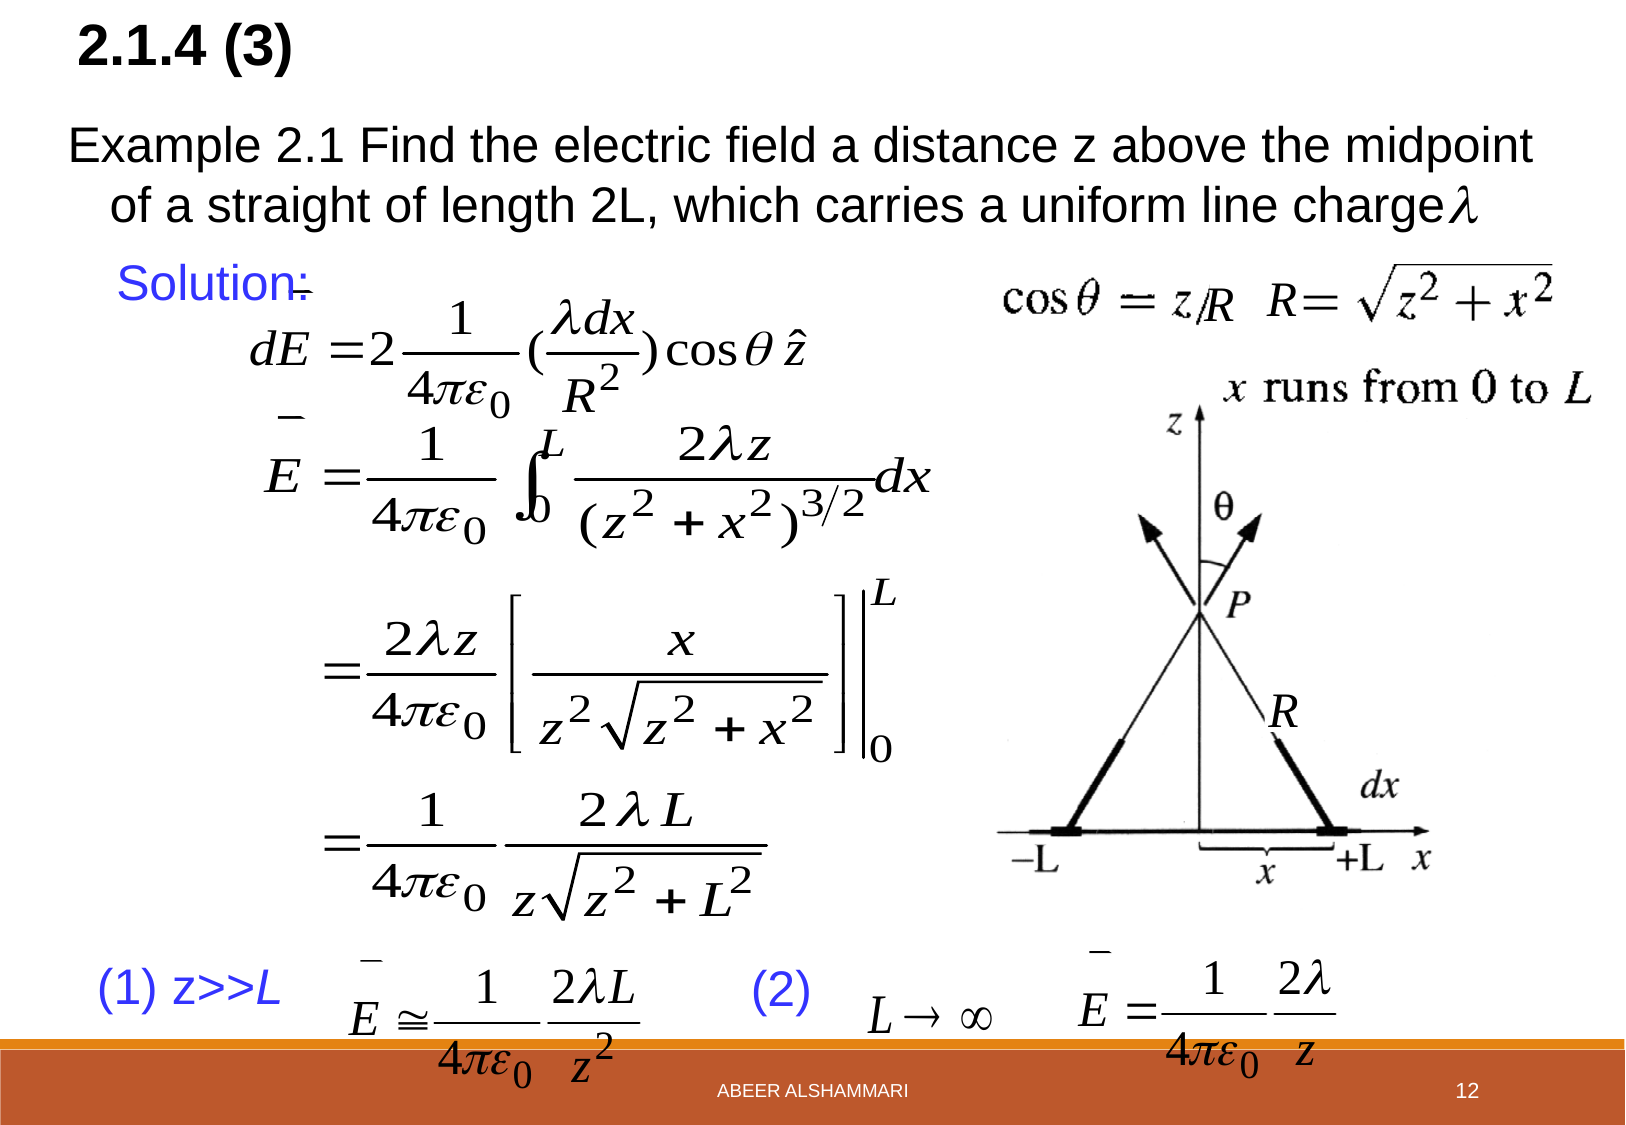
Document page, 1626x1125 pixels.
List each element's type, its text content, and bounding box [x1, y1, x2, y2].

text_box Solution: [101, 242, 326, 318]
text_box 2.1.4 (3) [62, 0, 1625, 75]
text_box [1198, 281, 1240, 326]
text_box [1444, 181, 1486, 231]
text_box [244, 290, 814, 425]
text_box (1) z>>L [82, 947, 352, 1023]
slide_number 12 [1319, 1059, 1495, 1120]
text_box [257, 416, 937, 927]
picture [979, 351, 1592, 938]
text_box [1261, 276, 1302, 321]
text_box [1072, 951, 1341, 1085]
picture [996, 263, 1553, 331]
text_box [734, 948, 998, 1043]
footer Abeer Alshammari [491, 1059, 1135, 1120]
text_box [1262, 687, 1304, 733]
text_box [343, 959, 646, 1095]
text_box Example 2.1 Find the electric field a distance z above the midpoint of a straight of length 2L, which carries a uniform line charge [52, 105, 1564, 241]
